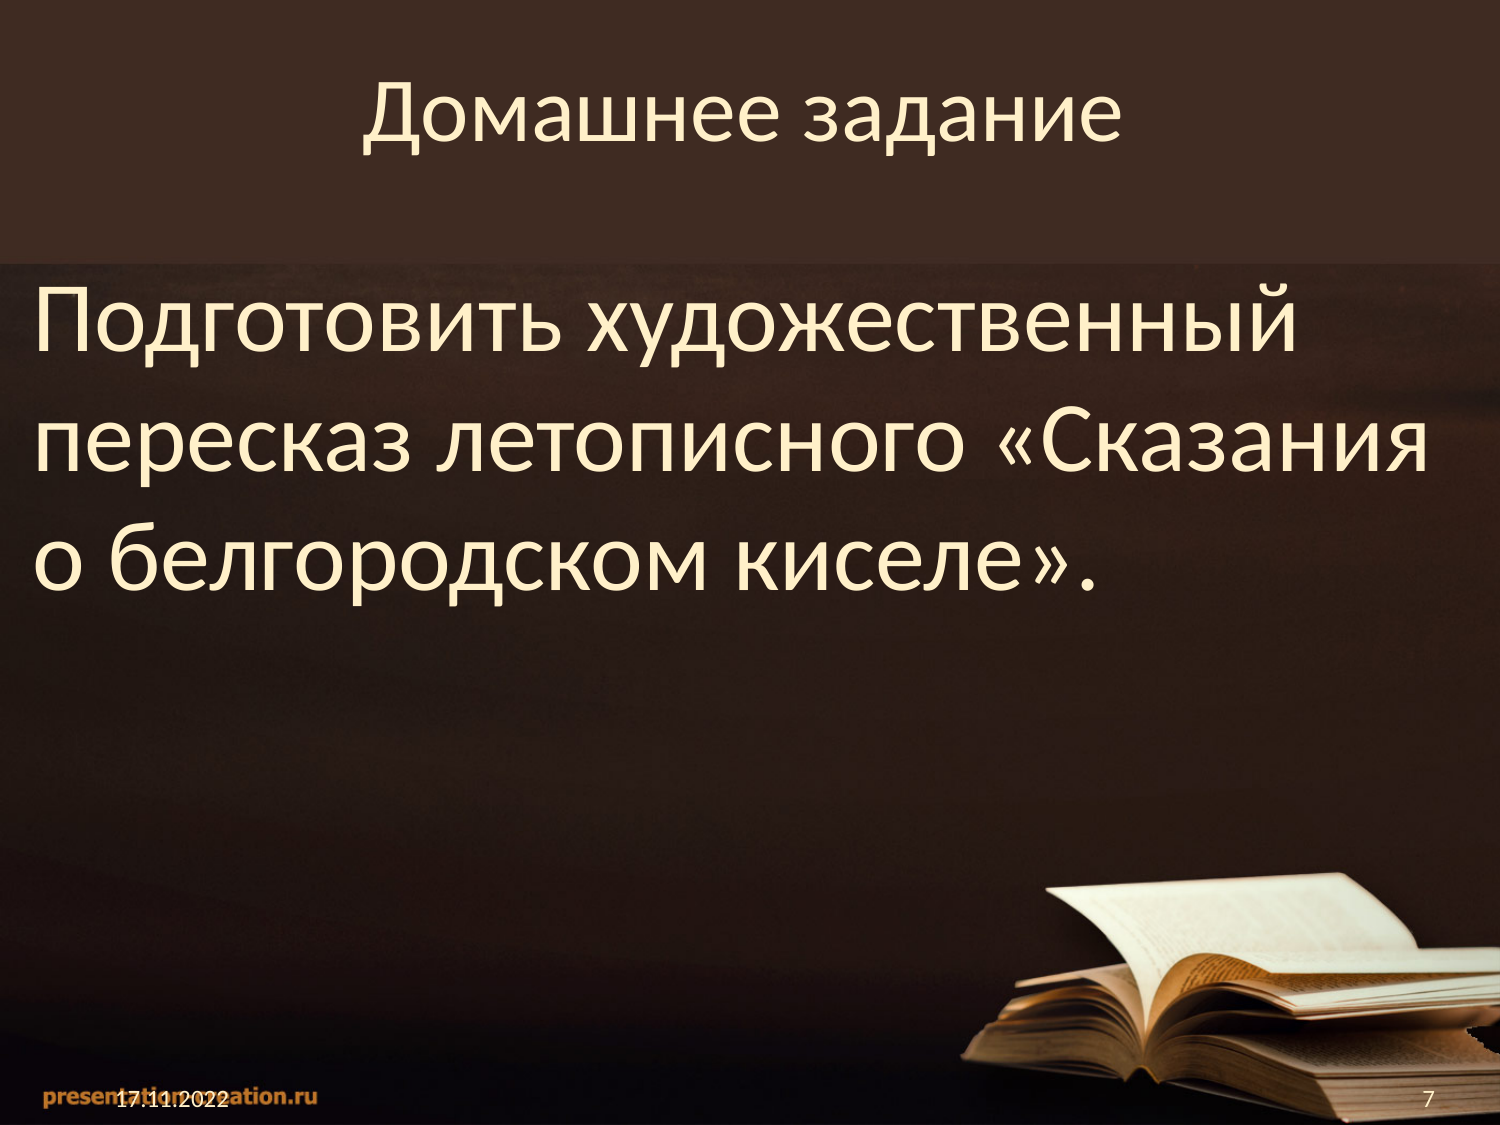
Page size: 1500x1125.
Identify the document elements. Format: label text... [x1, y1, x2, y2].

title Домашнее задание [17, 7, 1471, 202]
list Подготовить художественный пересказ летописного «Сказания о белгородском киселе». [17, 243, 1477, 1047]
picture [0, 0, 1500, 1125]
